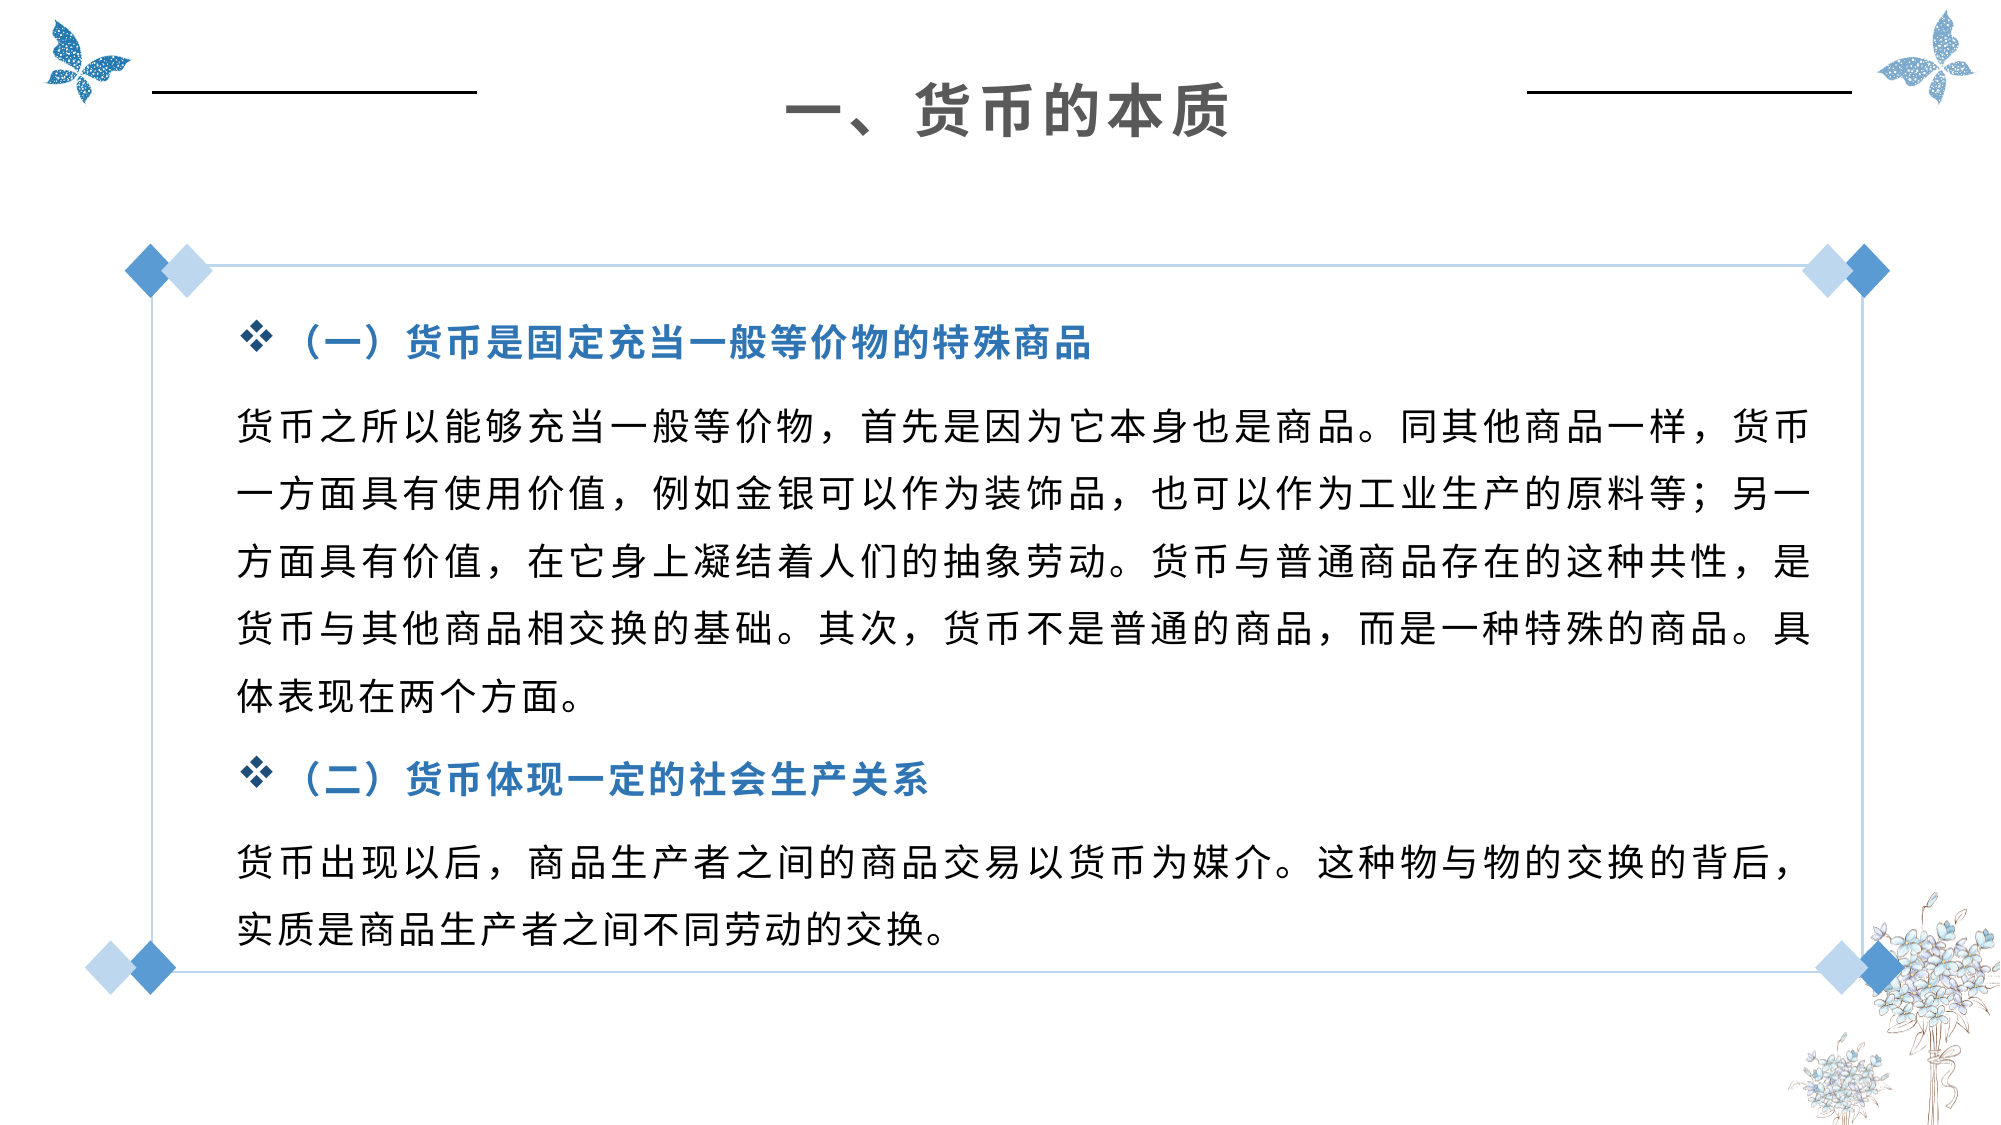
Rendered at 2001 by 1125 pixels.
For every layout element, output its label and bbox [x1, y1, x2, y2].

text_box [84, 243, 1905, 995]
text_box [151, 66, 1852, 153]
picture [1788, 892, 2000, 1125]
